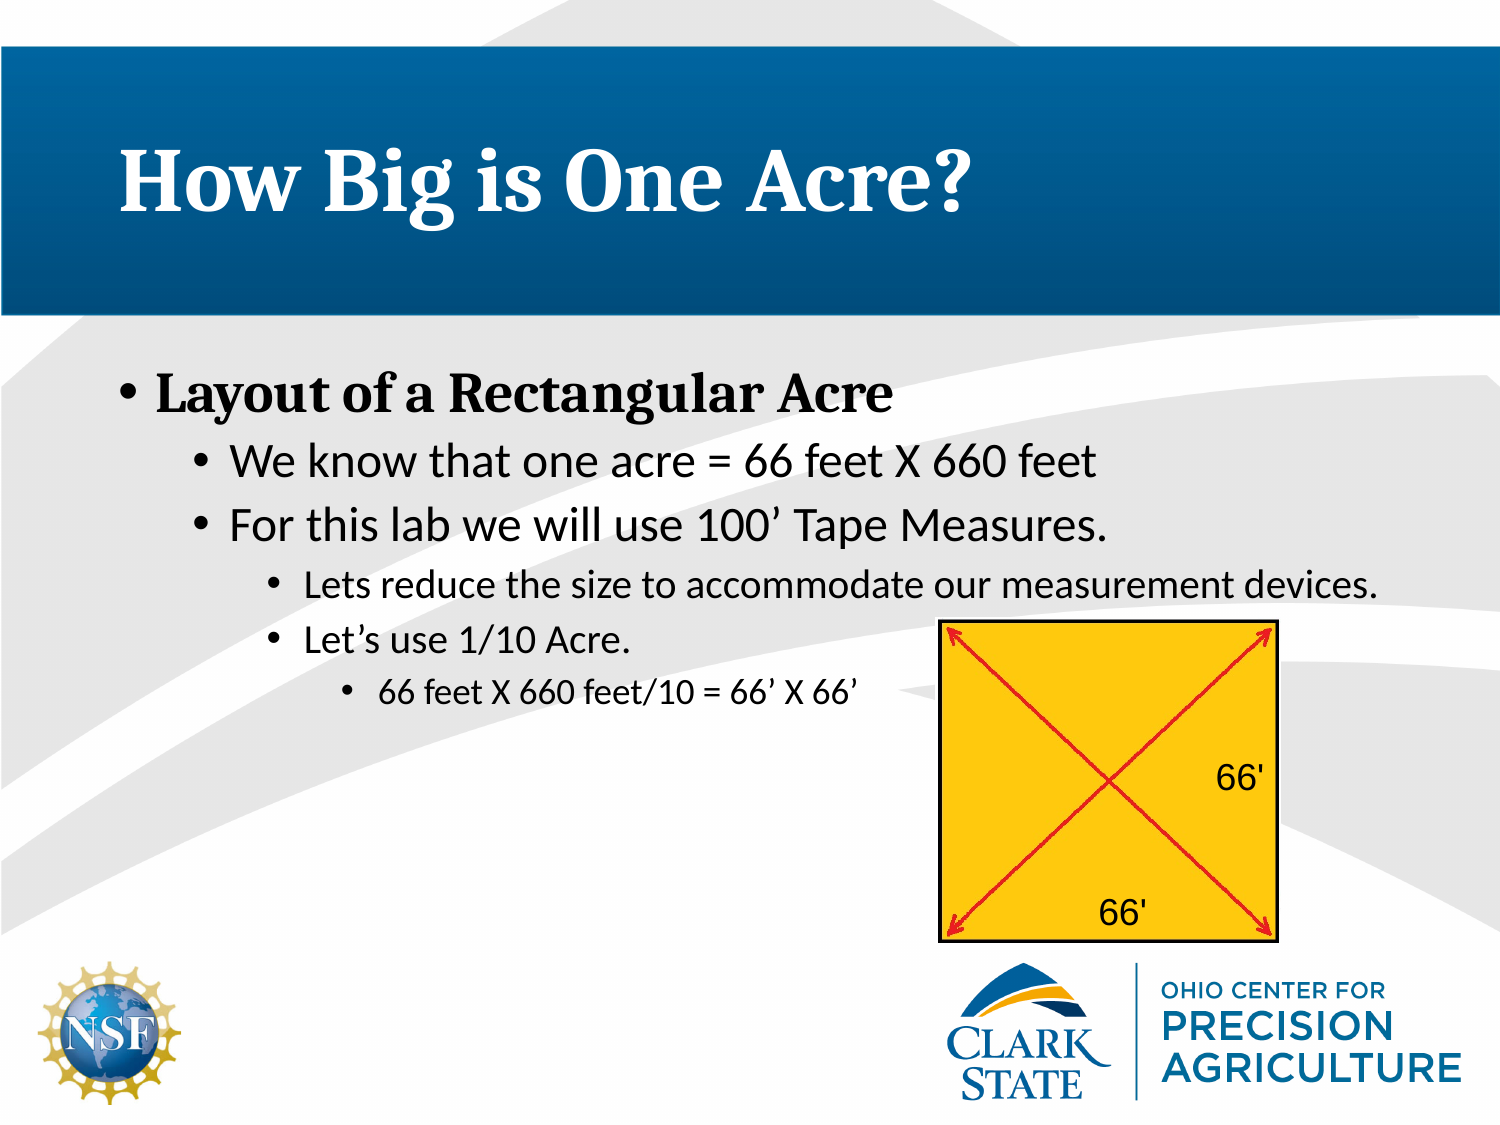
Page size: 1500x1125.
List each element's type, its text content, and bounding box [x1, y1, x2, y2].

picture [0, 0, 1500, 1125]
title How Big is One Acre? [103, 50, 1397, 313]
picture [4, 49, 1500, 313]
list Layout of a Rectangular Acre We know that one acre = 66 feet X 660 feet For this lab we will use 100’ Tape Measures. Lets reduce the size to accommodate our measurement devices. Let’s use 1/10 Acre. 66 feet X 660 feet/10 = 66’ X 66’ [103, 355, 1397, 767]
